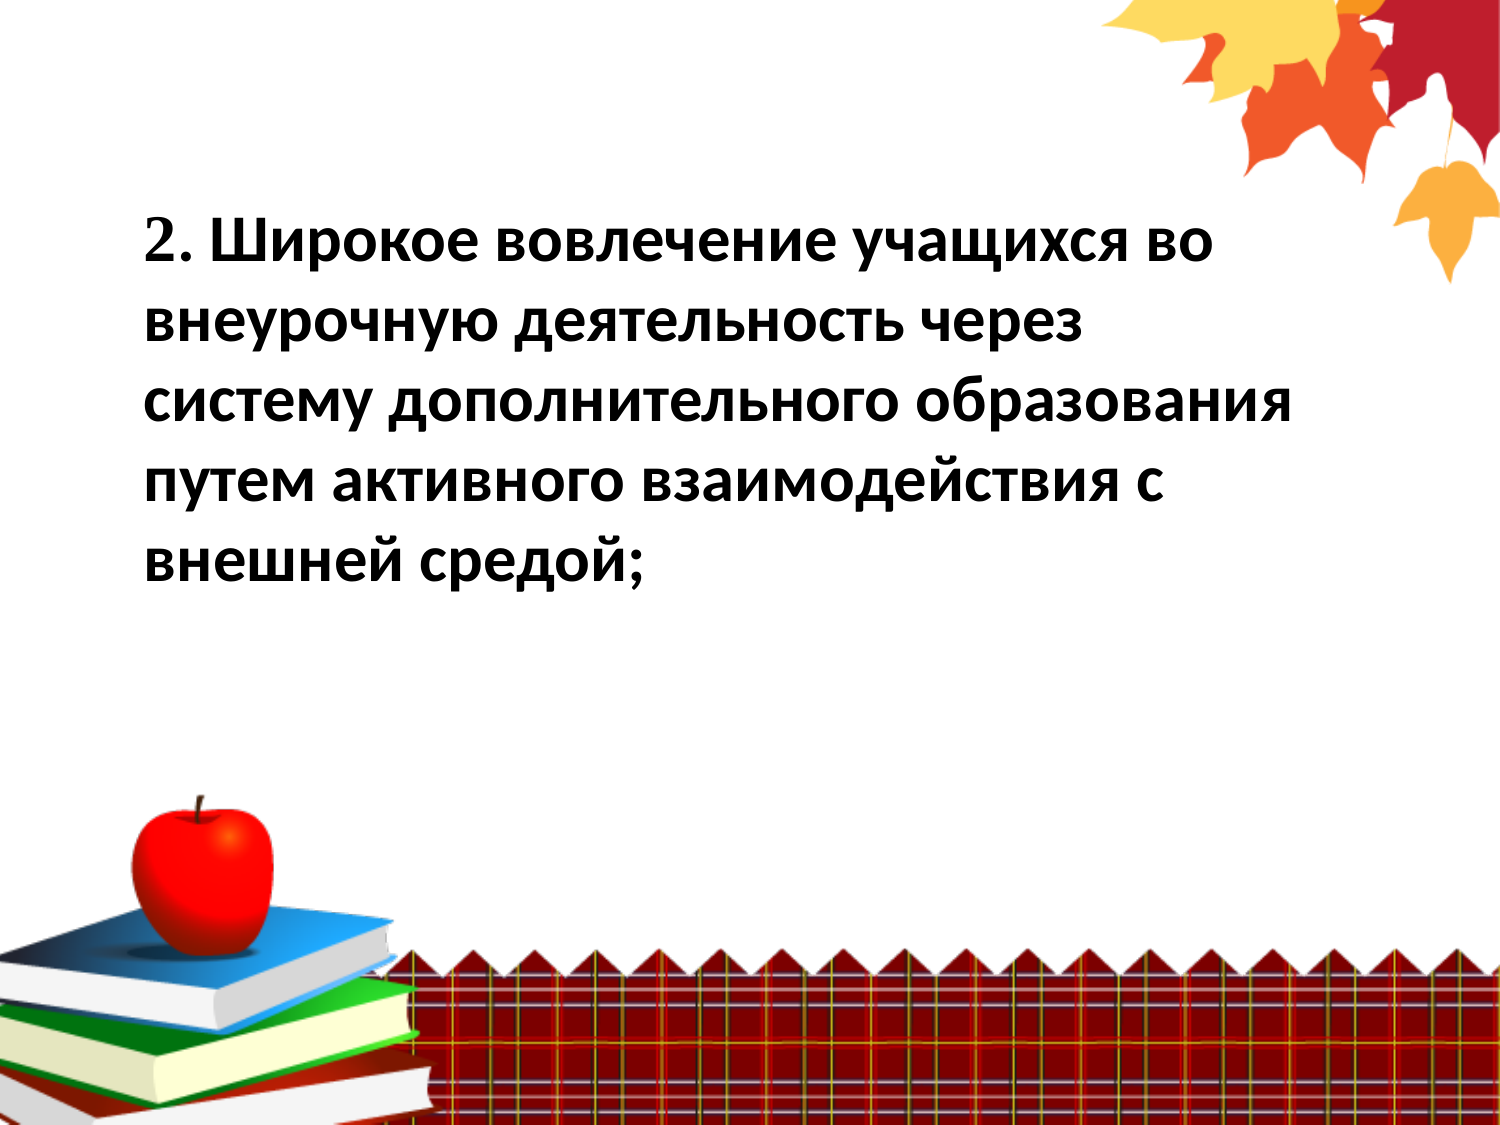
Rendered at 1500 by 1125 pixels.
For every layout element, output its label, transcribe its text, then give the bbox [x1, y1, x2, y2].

picture [0, 0, 1500, 1125]
text_box 2. Широкое вовлечение учащихся во внеурочную деятельность через систему дополнительного образования путем активного взаимодействия с внешней средой; [128, 187, 1336, 602]
